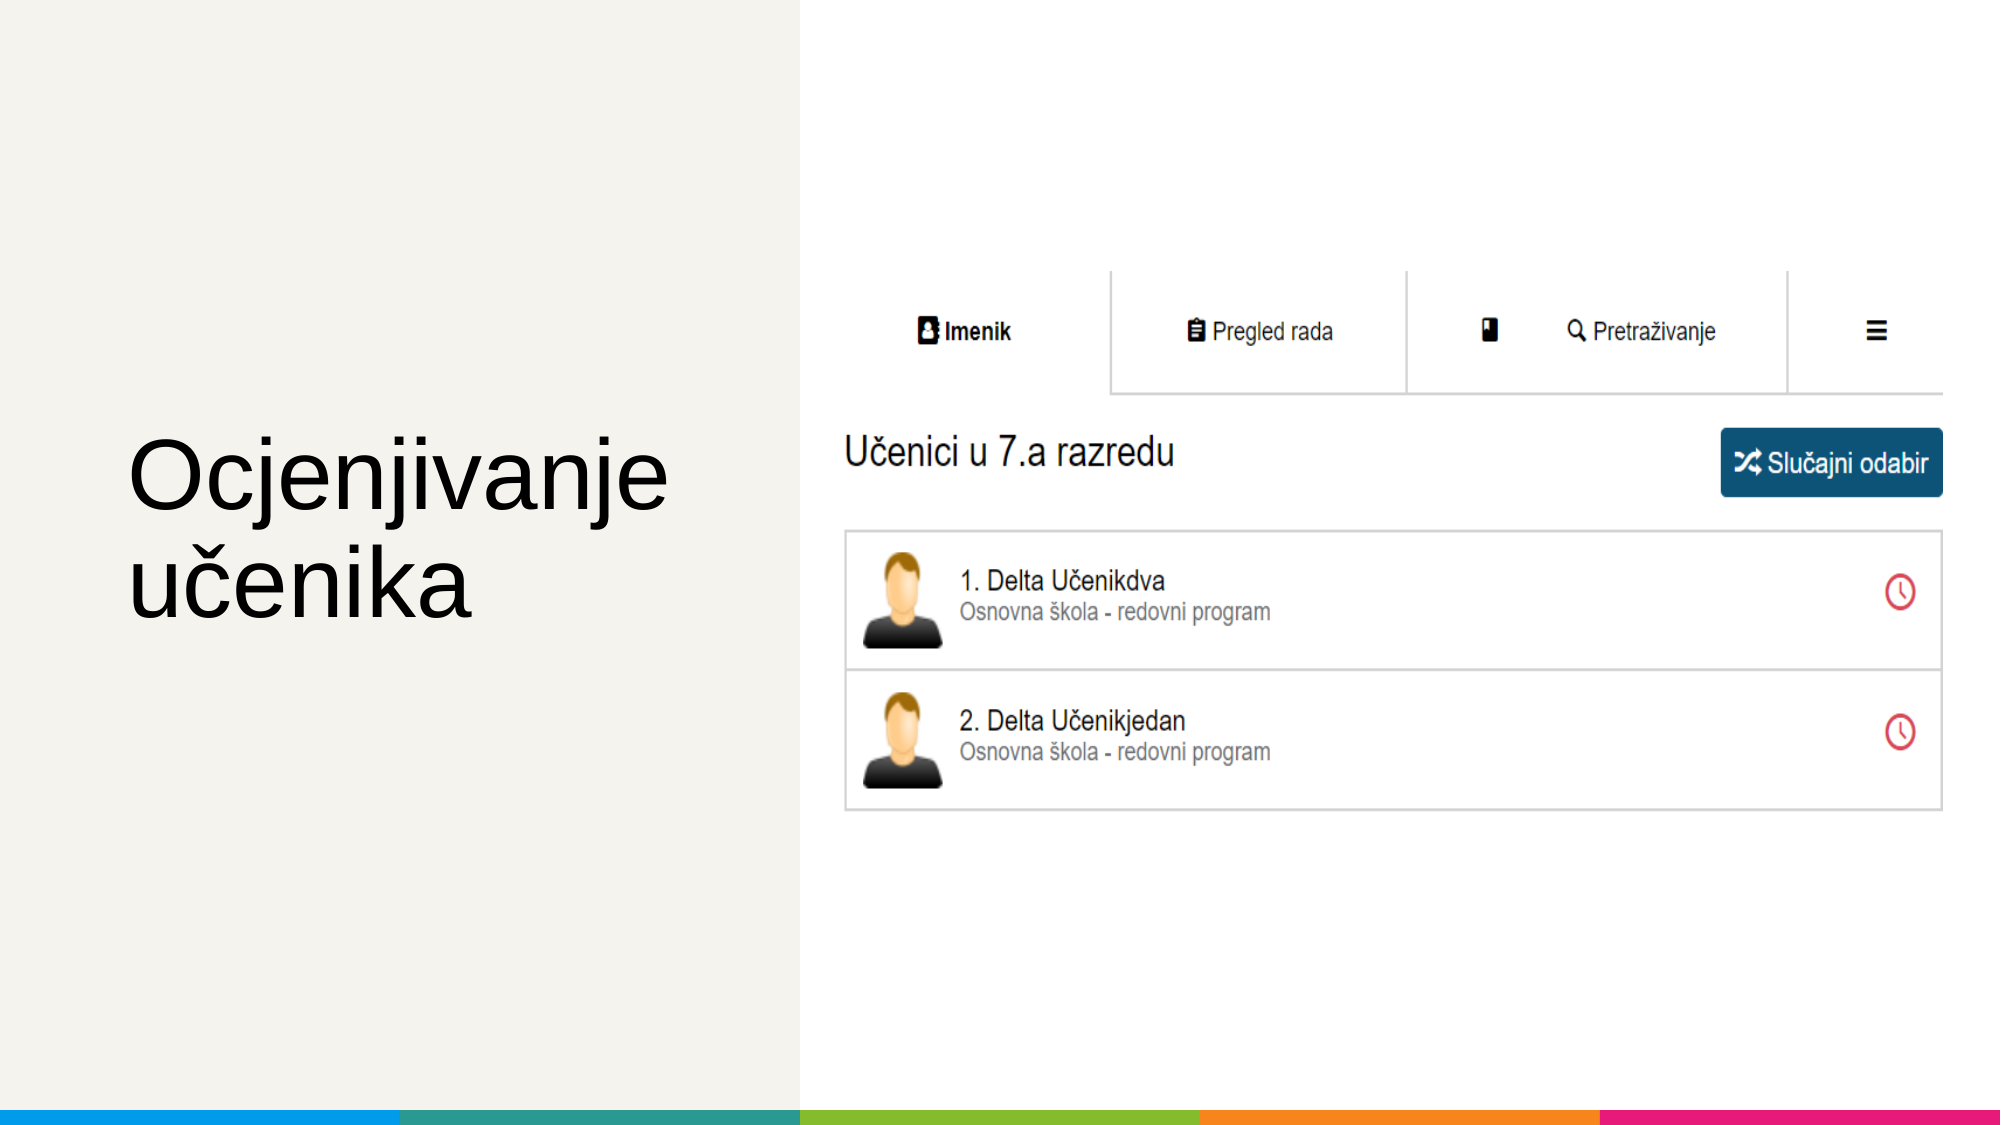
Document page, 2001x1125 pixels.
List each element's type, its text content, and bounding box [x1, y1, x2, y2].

title Ocjenjivanje učenika [112, 384, 758, 647]
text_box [840, 270, 1944, 818]
